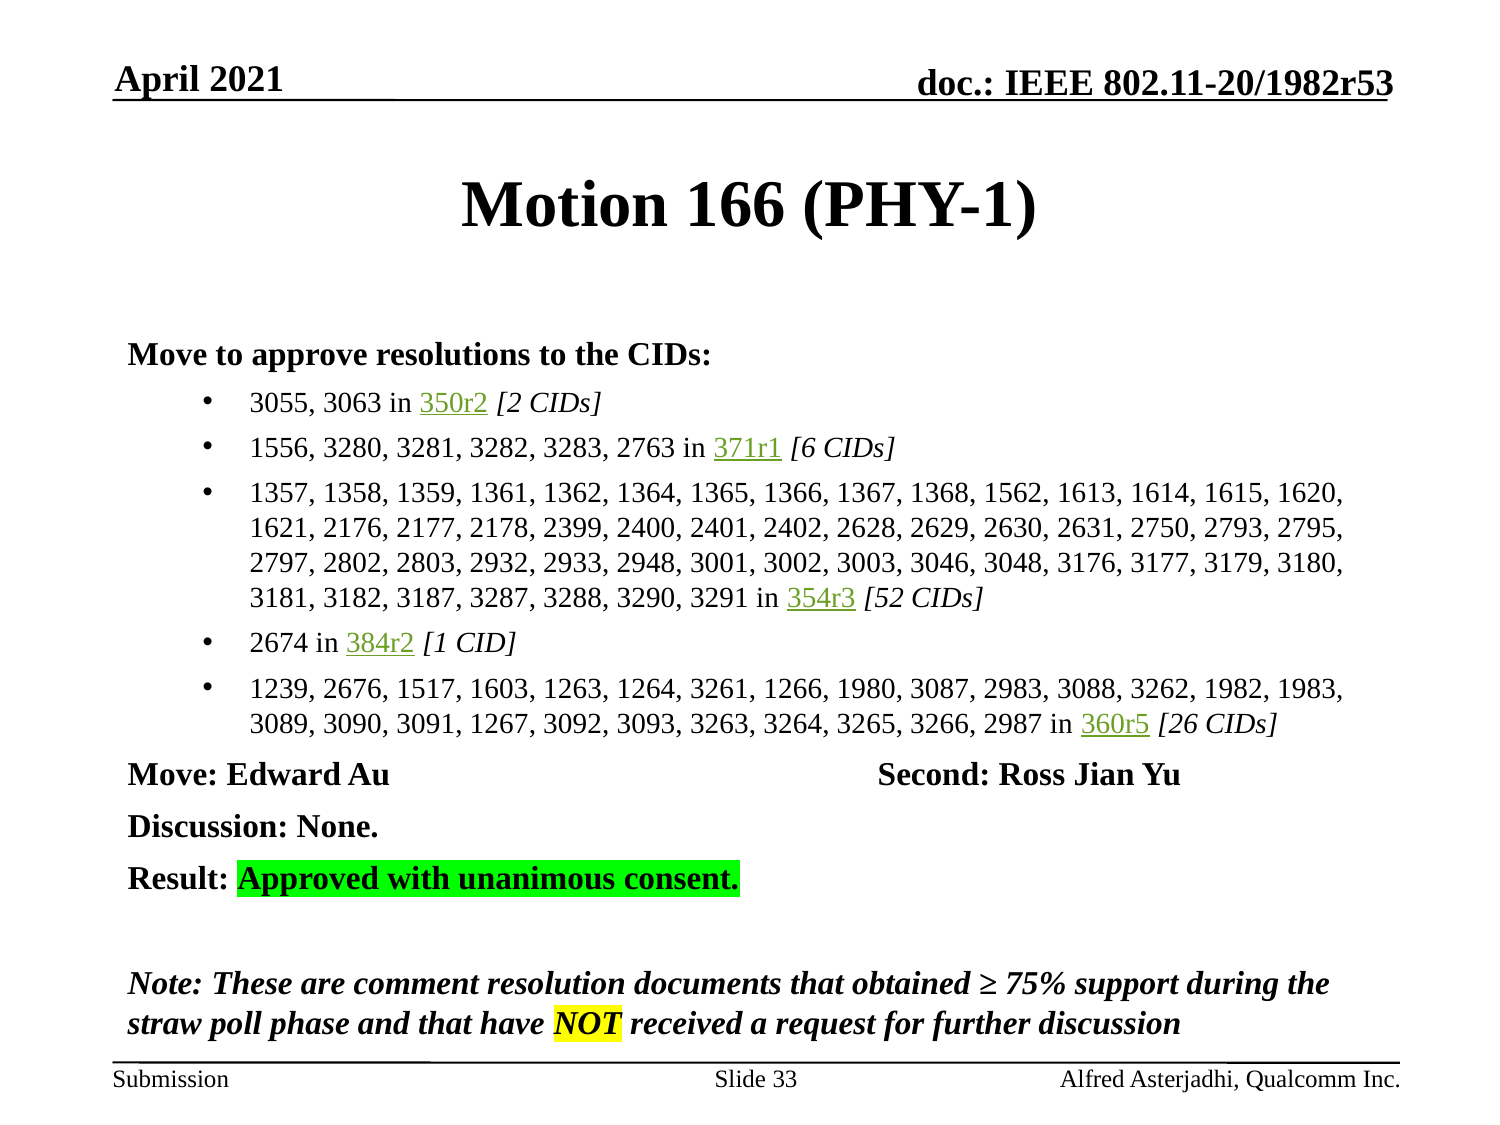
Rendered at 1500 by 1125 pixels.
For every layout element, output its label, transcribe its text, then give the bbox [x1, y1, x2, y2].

slide_number Slide 33 [712, 1061, 800, 1123]
title Motion 166 (PHY-1) [112, 112, 1388, 288]
list Move to approve resolutions to the CIDs: 3055, 3063 in 350r2 [2 CIDs] 1556, 3280, 3281, 3282, 3283, 2763 in 371r1 [6 CIDs] 1357, 1358, 1359, 1361, 1362, 1364, 1365, 1366, 1367, 1368, 1562, 1613, 1614, 1615, 1620, 1621, 2176, 2177, 2178, 2399, 2400, 2401, 2402, 2628, 2629, 2630, 2631, 2750, 2793, 2795, 2797, 2802, 2803, 2932, 2933, 2948, 3001, 3002, 3003, 3046, 3048, 3176, 3177, 3179, 3180, 3181, 3182, 3187, 3287, 3288, 3290, 3291 in 354r3 [52 CIDs] 2674 in 384r2 [1 CID] 1239, 2676, 1517, 1603, 1263, 1264, 3261, 1266, 1980, 3087, 2983, 3088, 3262, 1982, 1983, 3089, 3090, 3091, 1267, 3092, 3093, 3263, 3264, 3265, 3266, 2987 in 360r5 [26 CIDs] Move: Edward Au Second: Ross Jian Yu Discussion: None. Result: Approved with unanimous consent. Note: These are comment resolution documents that obtained ≥ 75% support during the straw poll phase and that have NOT received a request for further discussion [112, 324, 1388, 1063]
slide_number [114, 54, 423, 100]
footer Alfred Asterjadhi, Qualcomm Inc. [878, 1061, 1402, 1093]
